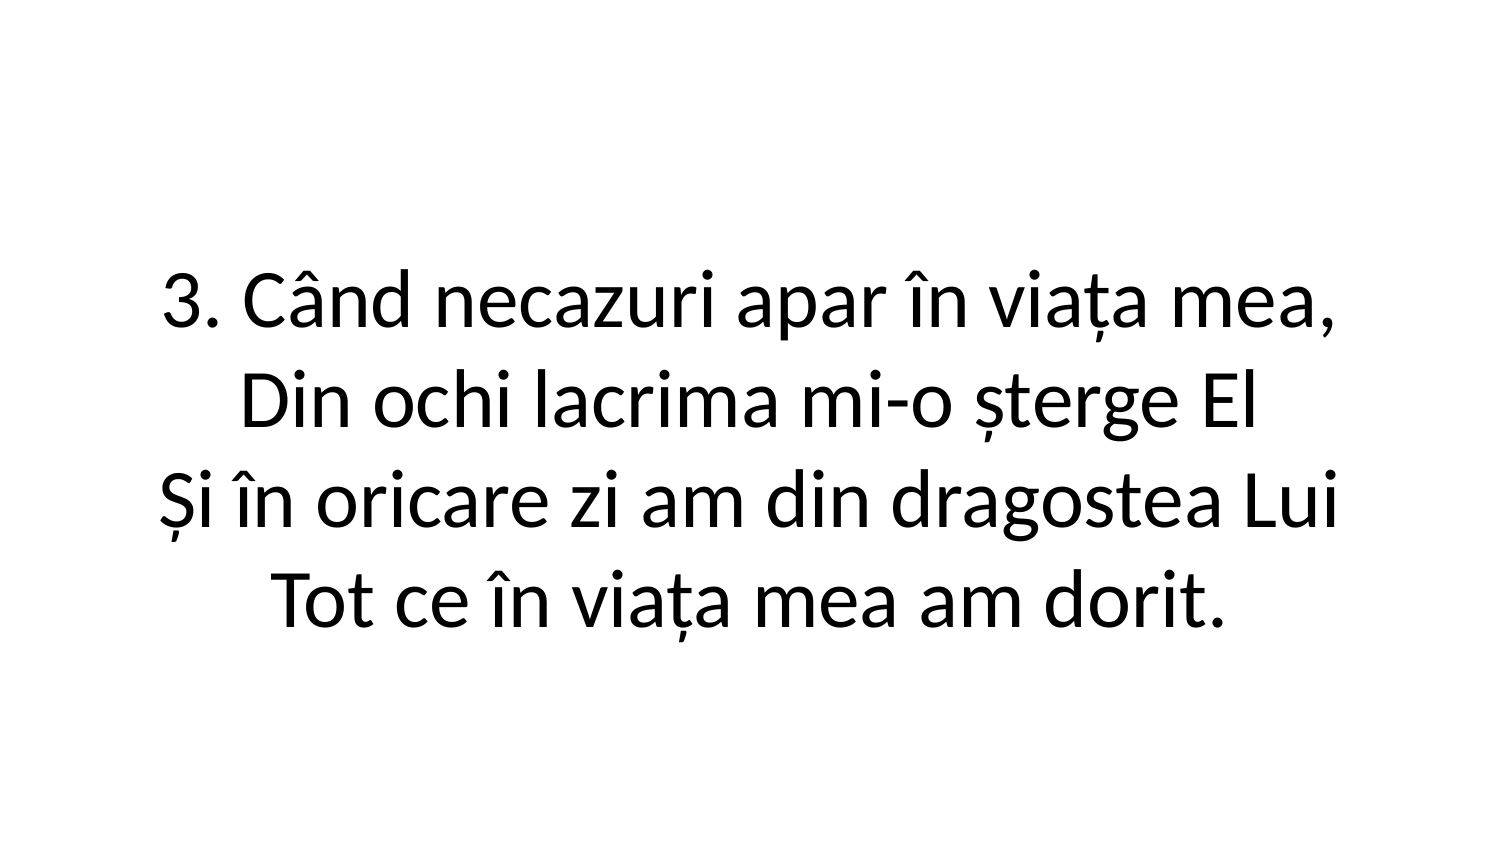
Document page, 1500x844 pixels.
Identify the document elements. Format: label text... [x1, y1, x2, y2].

text_box 3. Când necazuri apar în viața mea, Din ochi lacrima mi-o șterge El Și în oricare zi am din dragostea Lui Tot ce în viața mea am dorit. [143, 192, 1357, 652]
